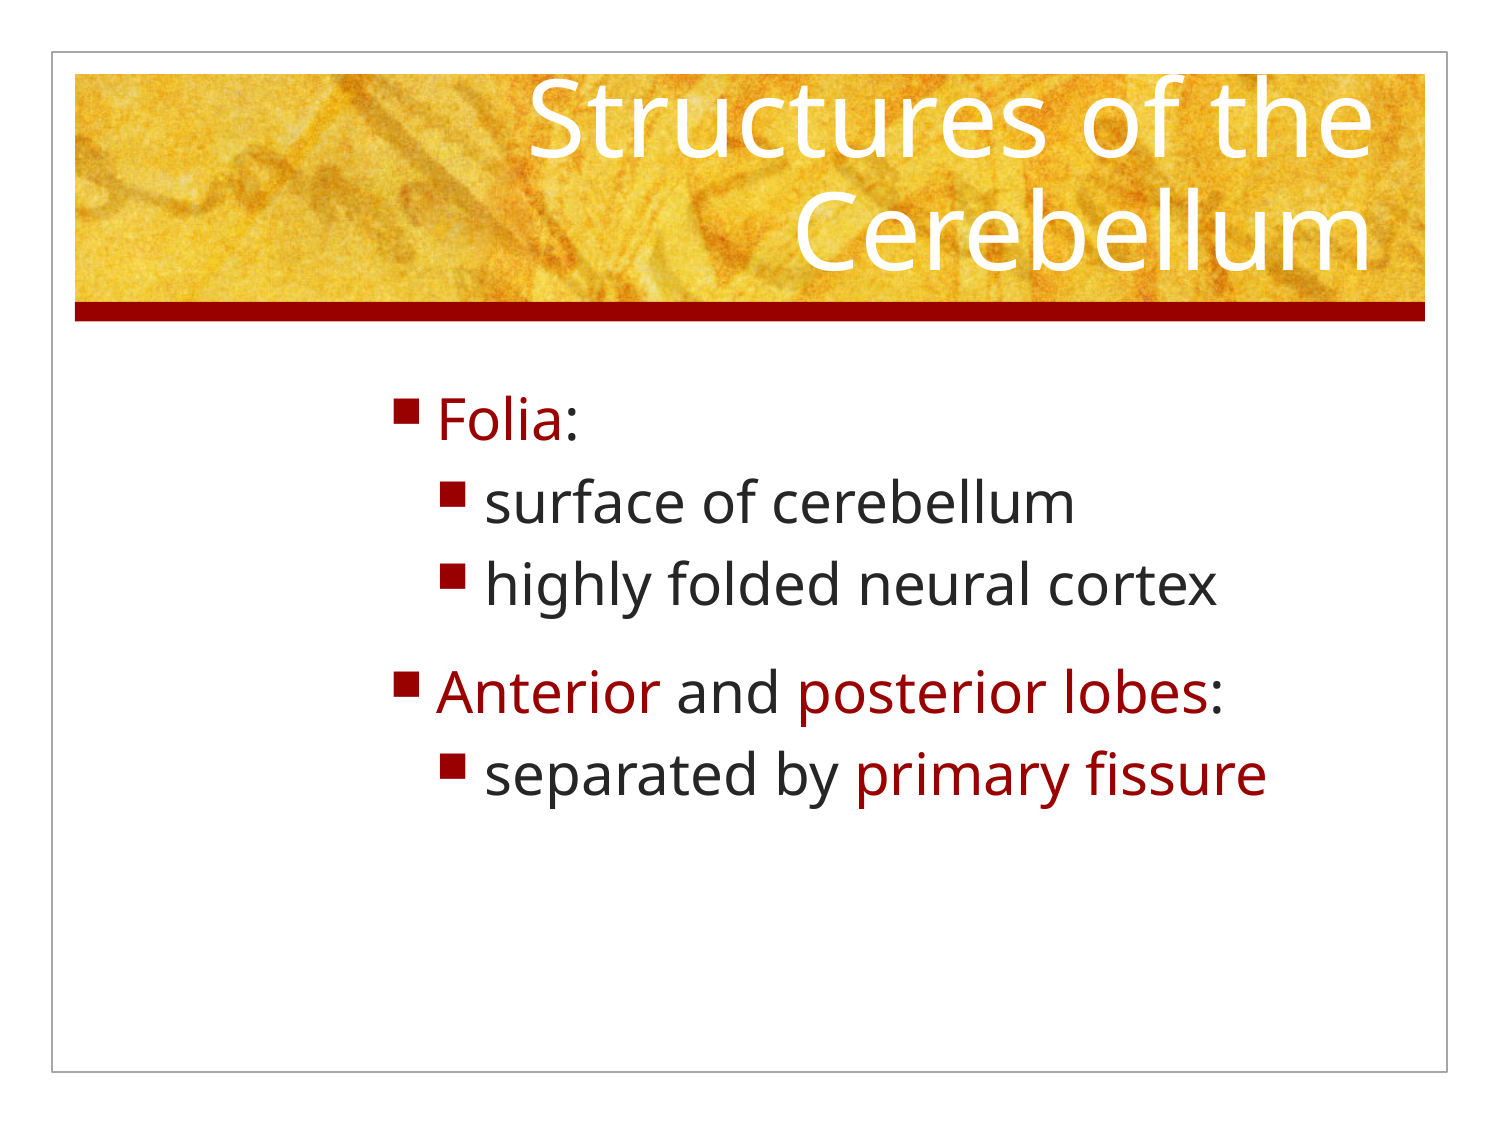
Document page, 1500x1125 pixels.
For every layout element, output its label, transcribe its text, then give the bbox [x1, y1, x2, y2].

title Structures of the Cerebellum [108, 74, 1392, 292]
list Folia: surface of cerebellum highly folded neural cortex Anterior and posterior lobes: separated by primary fissure [375, 375, 1392, 1005]
picture [75, 74, 1425, 301]
